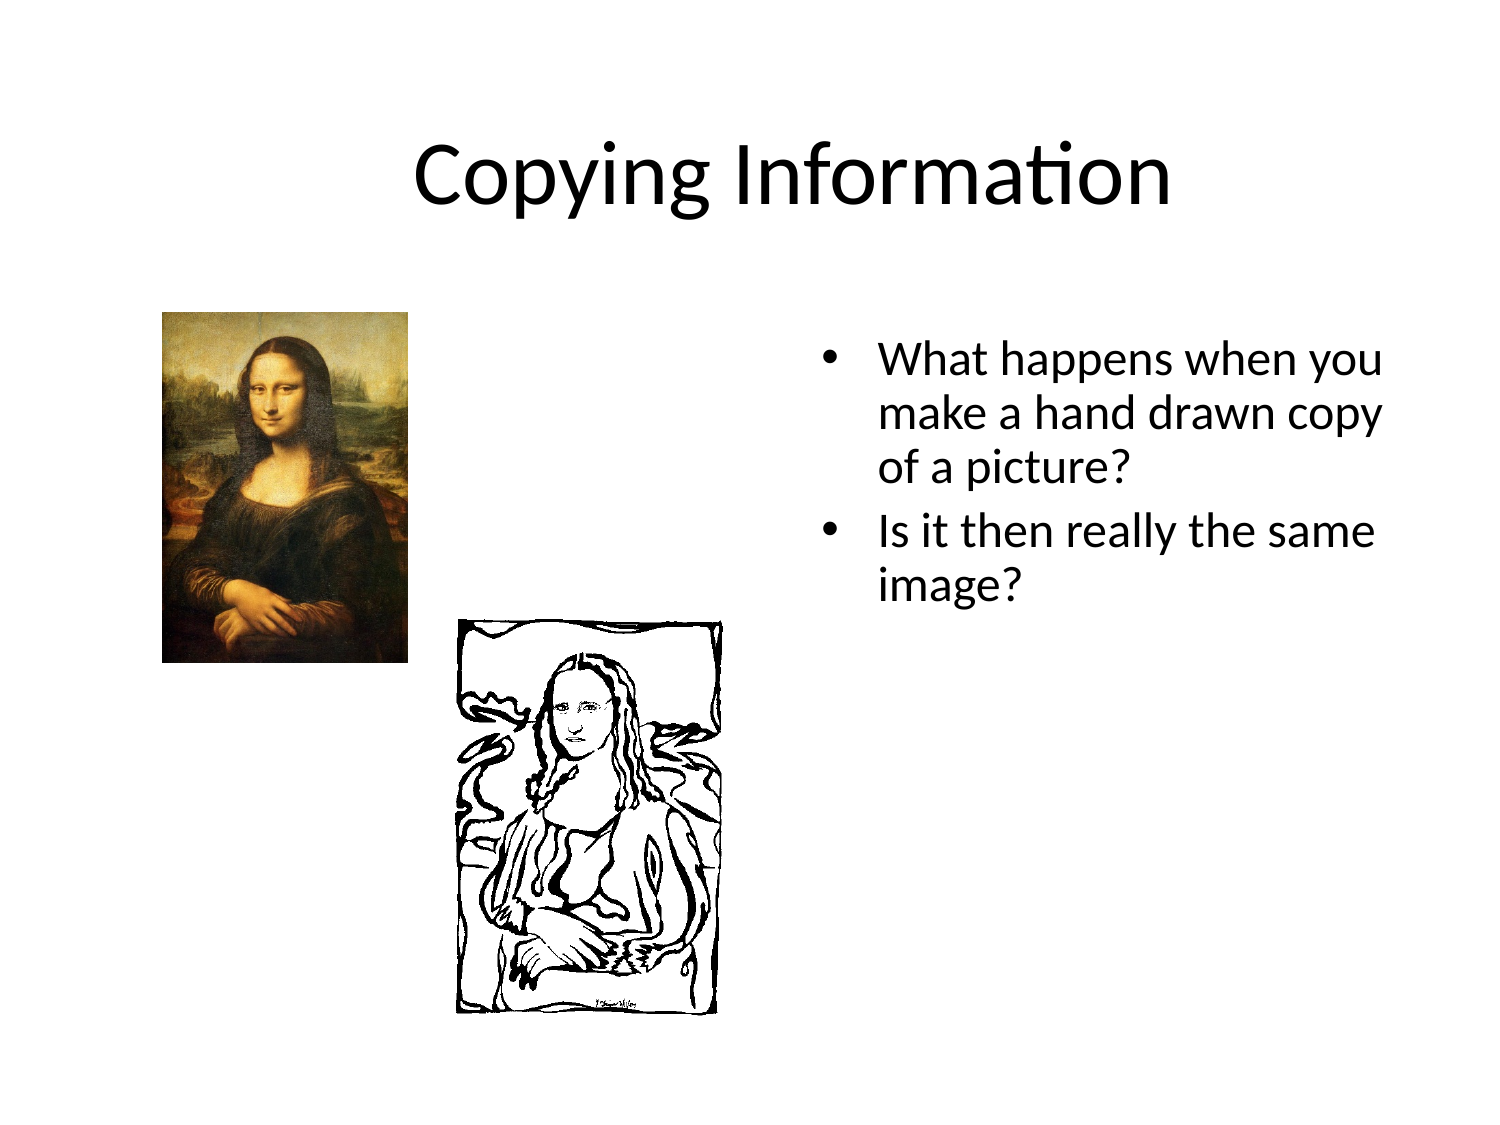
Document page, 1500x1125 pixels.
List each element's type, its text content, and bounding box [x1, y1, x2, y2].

picture [162, 312, 408, 663]
list What happens when you make a hand drawn copy of a picture? Is it then really the same image? [806, 324, 1413, 1001]
picture [449, 612, 726, 1018]
title Copying Information [174, 49, 1413, 286]
